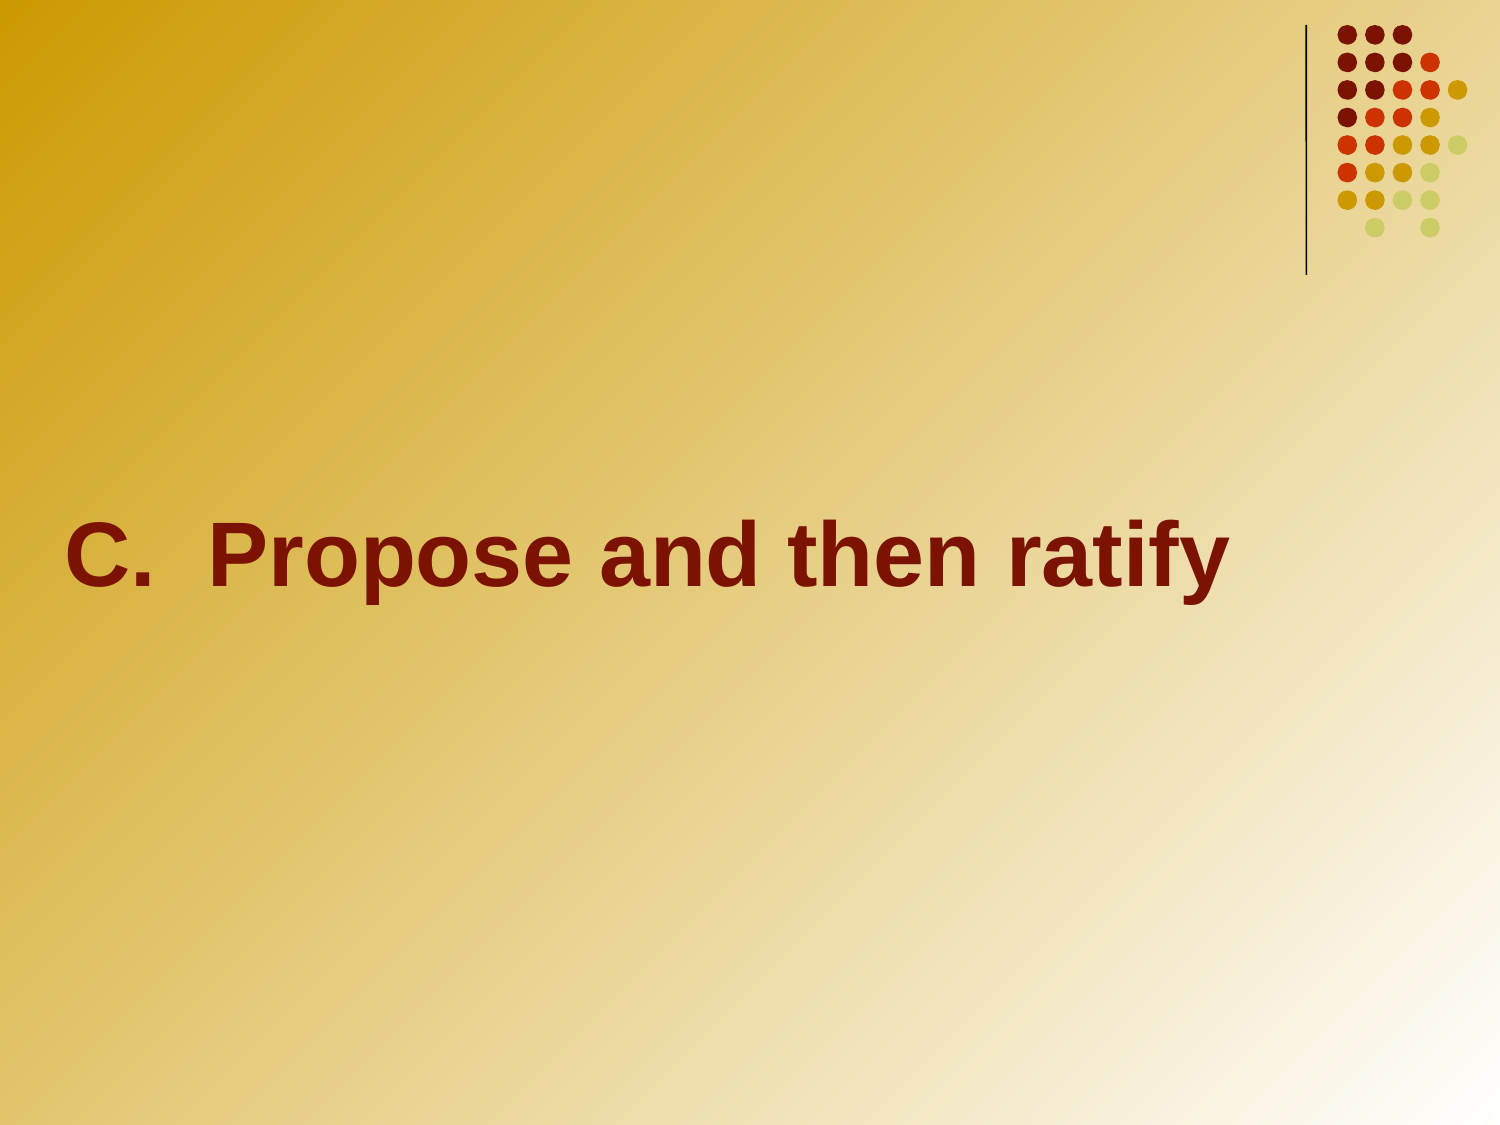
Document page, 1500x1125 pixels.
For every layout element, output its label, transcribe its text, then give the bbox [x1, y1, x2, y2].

text_box C. Propose and then ratify [50, 487, 1363, 613]
